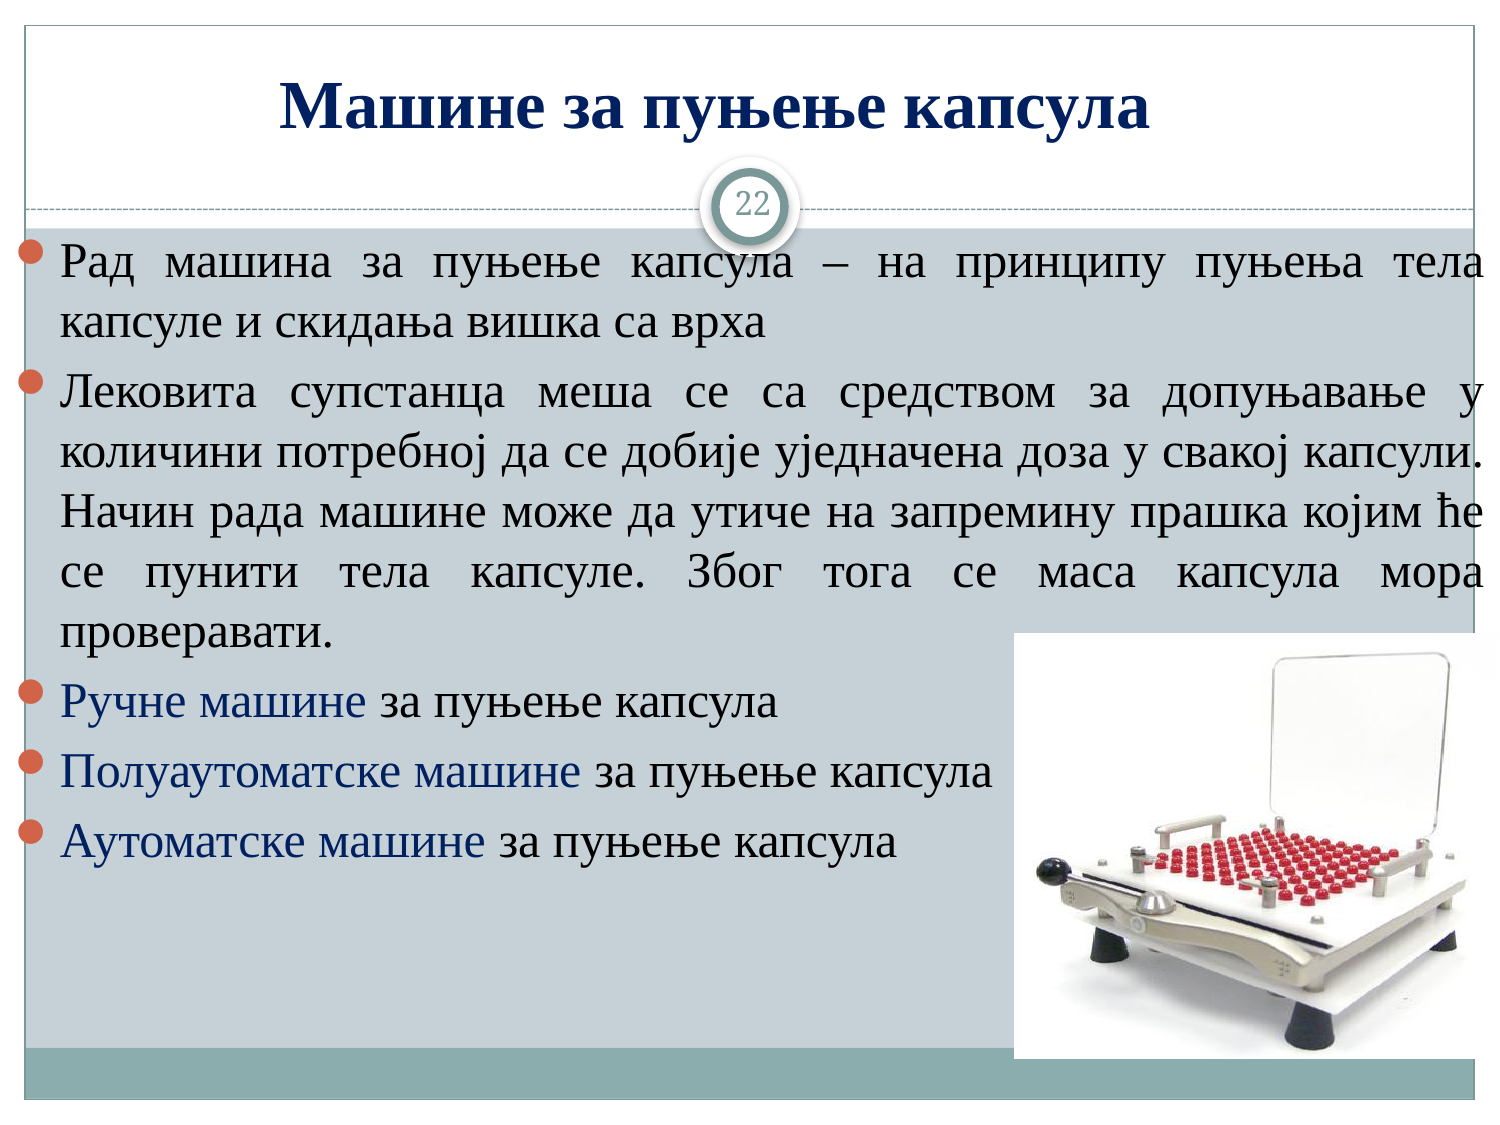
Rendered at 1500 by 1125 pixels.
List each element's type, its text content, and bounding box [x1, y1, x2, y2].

list Рад машина за пуњење капсула – на принципу пуњења тела капсуле и скидања вишка са врха Лековита супстанца меша се са средством за допуњавање у количини потребној да се добије уједначена доза у свакој капсули. Начин рада машине може да утиче на запремину прашка којим ће се пунити тела капсуле. Због тога се маса капсула мора проверавати. Ручне машине за пуњење капсула Полуаутоматске машине за пуњење капсула Аутоматске машине за пуњење капсула [0, 219, 1500, 1074]
title Машине за пуњење капсула [186, 0, 1245, 151]
slide_number 22 [715, 168, 791, 241]
picture [1013, 633, 1500, 1059]
